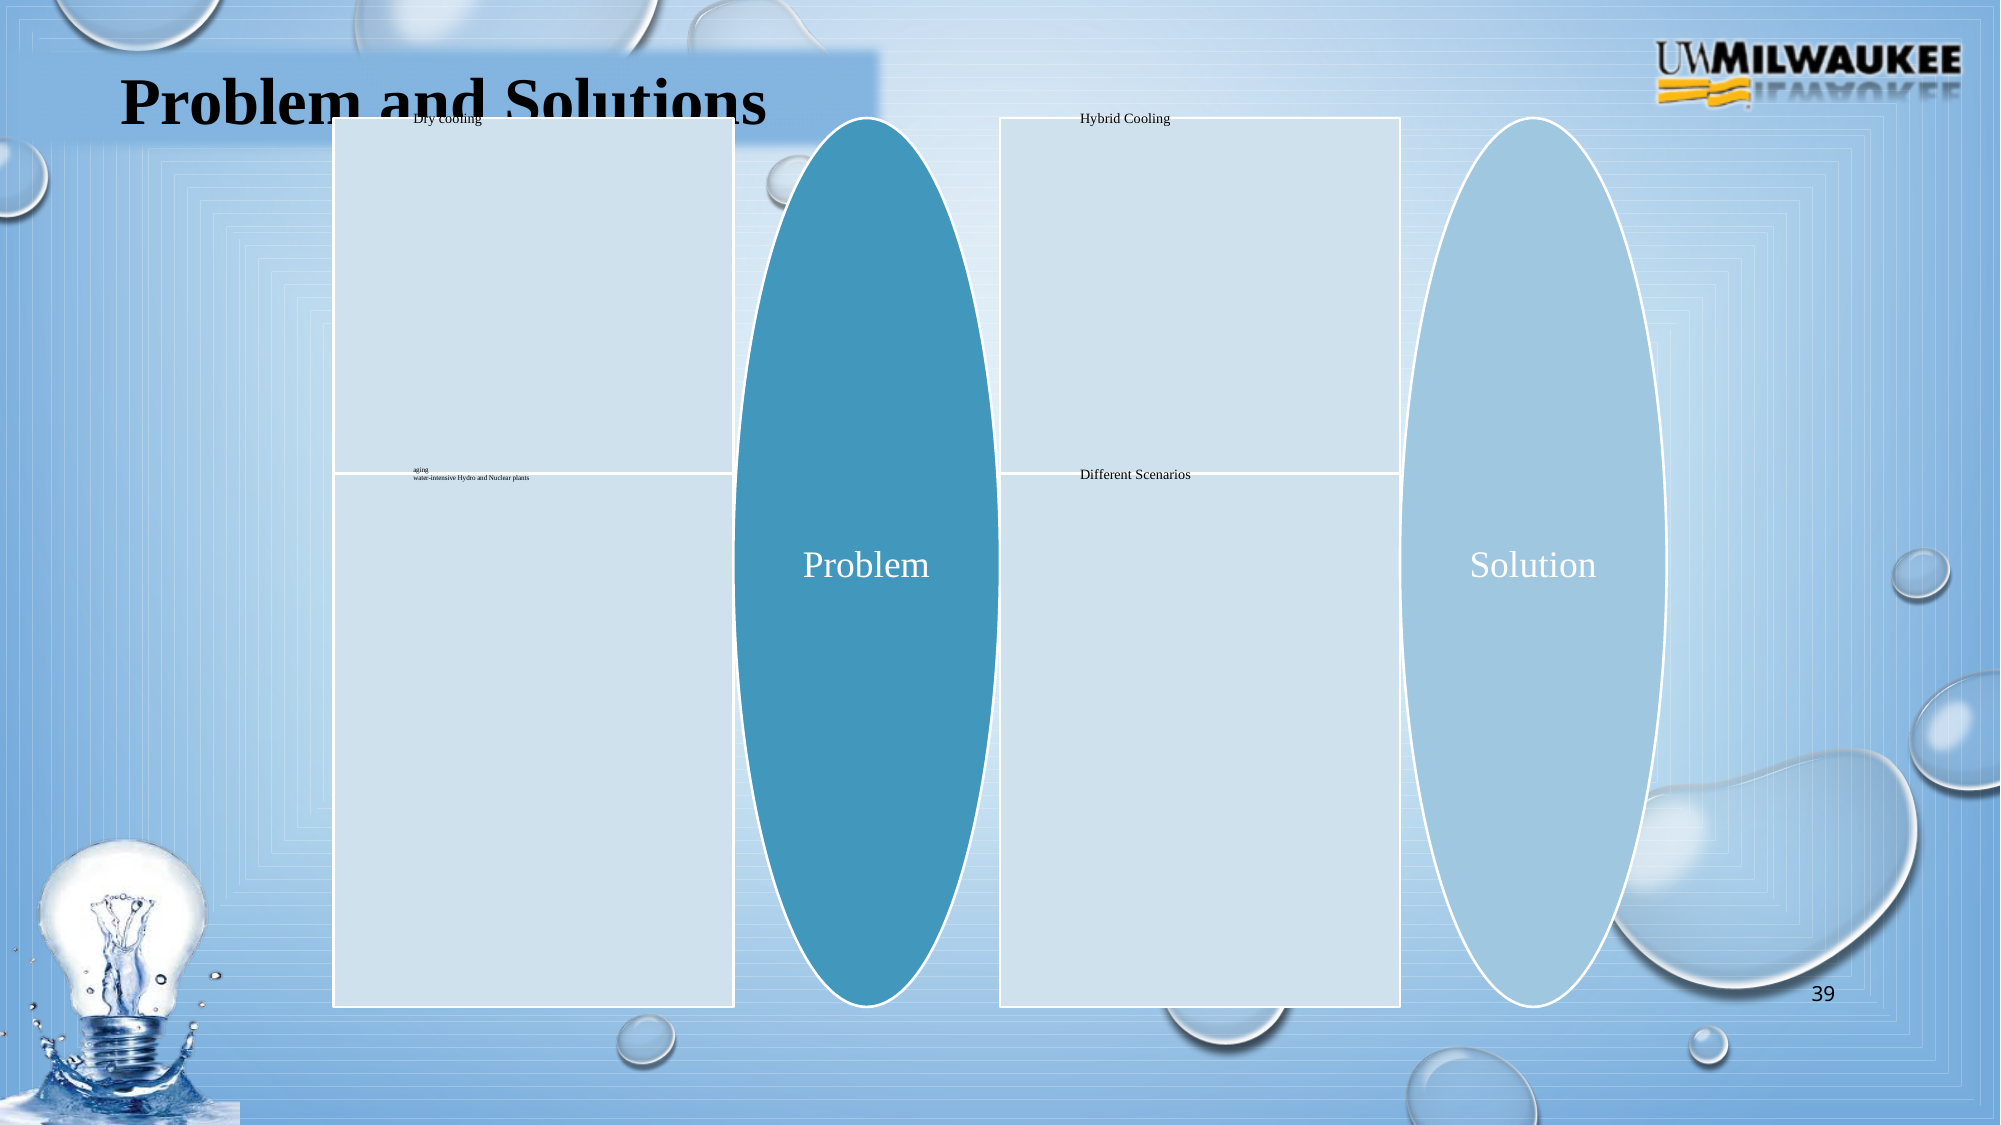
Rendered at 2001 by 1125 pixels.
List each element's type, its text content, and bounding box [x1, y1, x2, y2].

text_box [332, 117, 1667, 1008]
picture [0, 0, 2000, 1125]
text_box Problem and Solutions [16, 57, 872, 139]
slide_number 39 [1724, 965, 1851, 1025]
